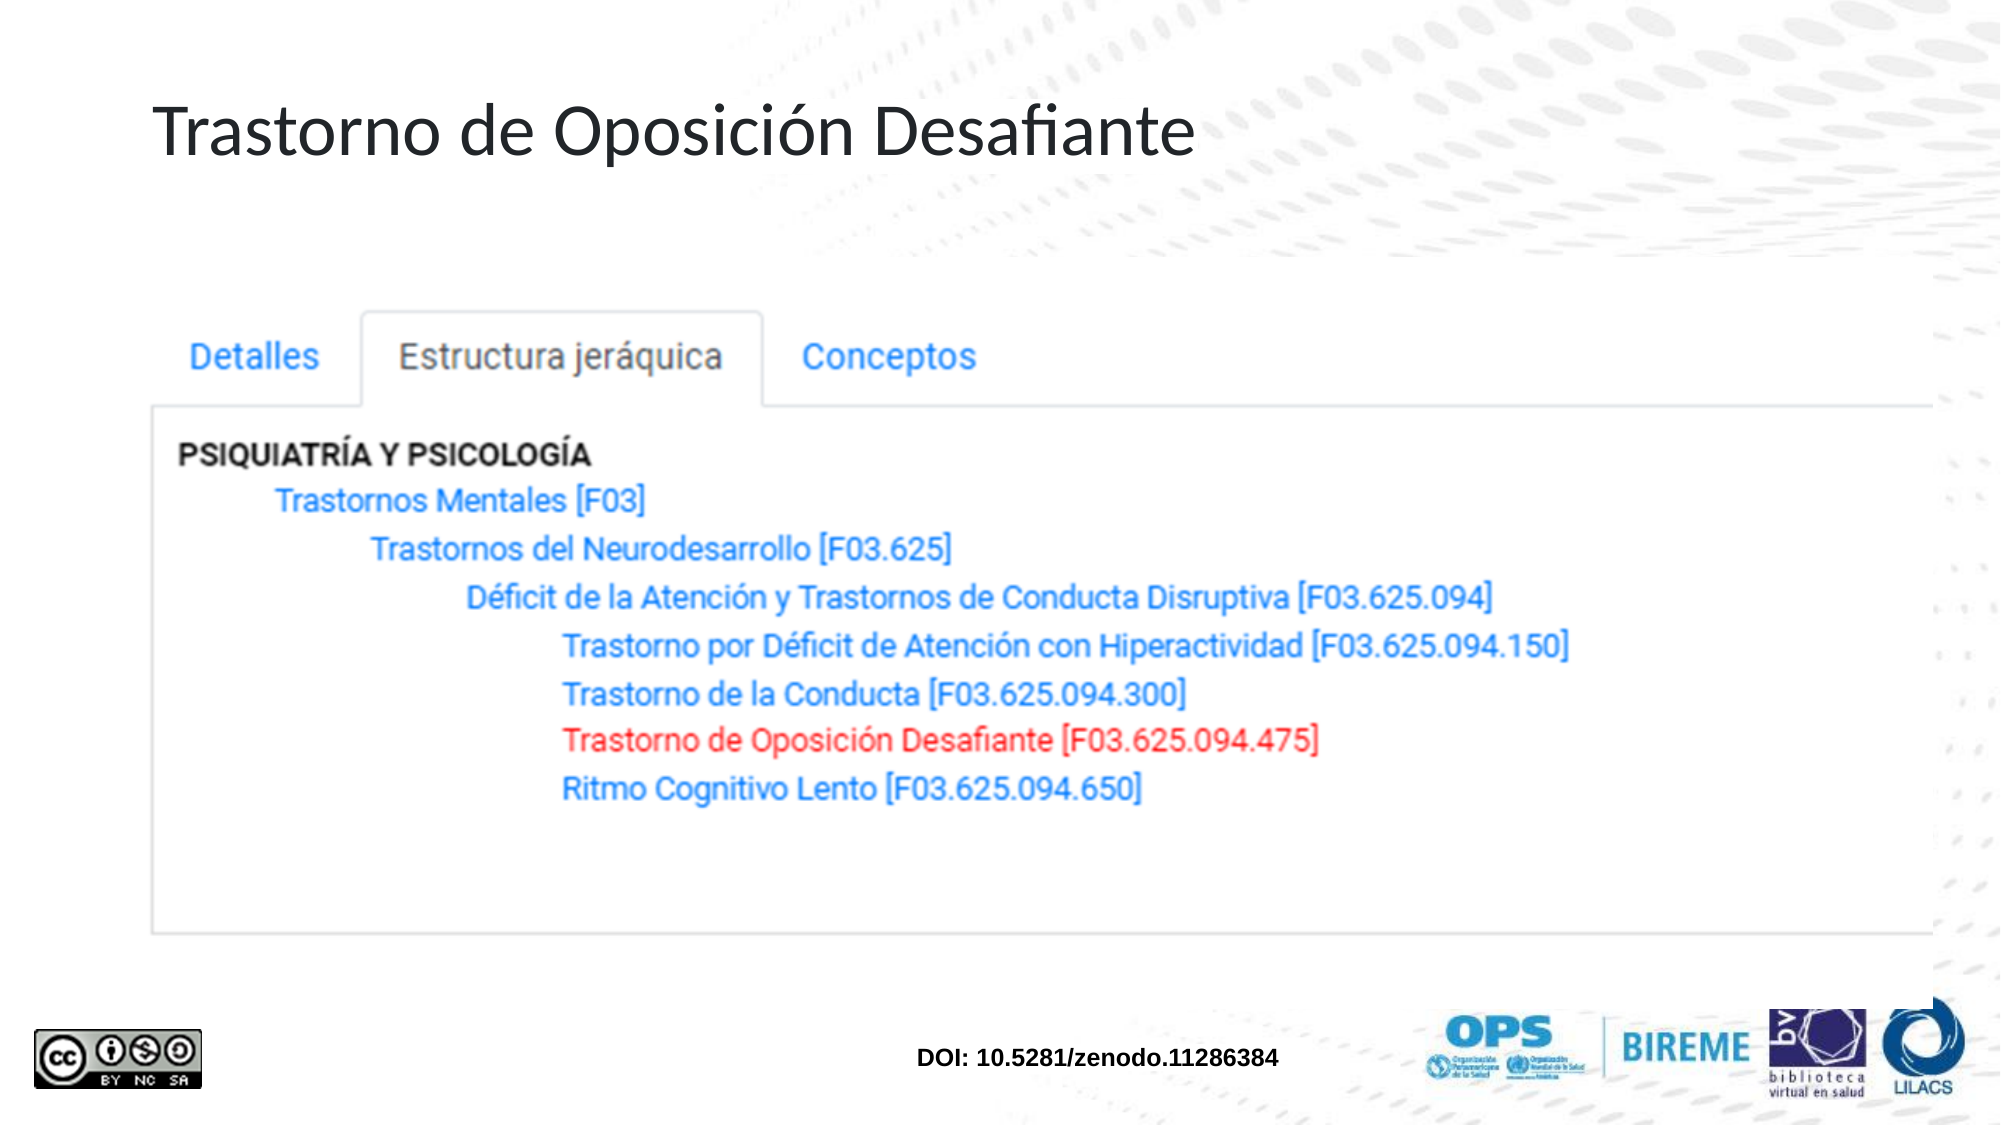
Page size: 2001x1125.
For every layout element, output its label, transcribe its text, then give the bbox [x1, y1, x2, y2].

title Trastorno de Oposición Desafiante [137, 22, 1863, 240]
picture [0, 0, 2001, 1125]
text_box DOI: 10.5281/zenodo.11286384 [901, 1026, 1394, 1087]
